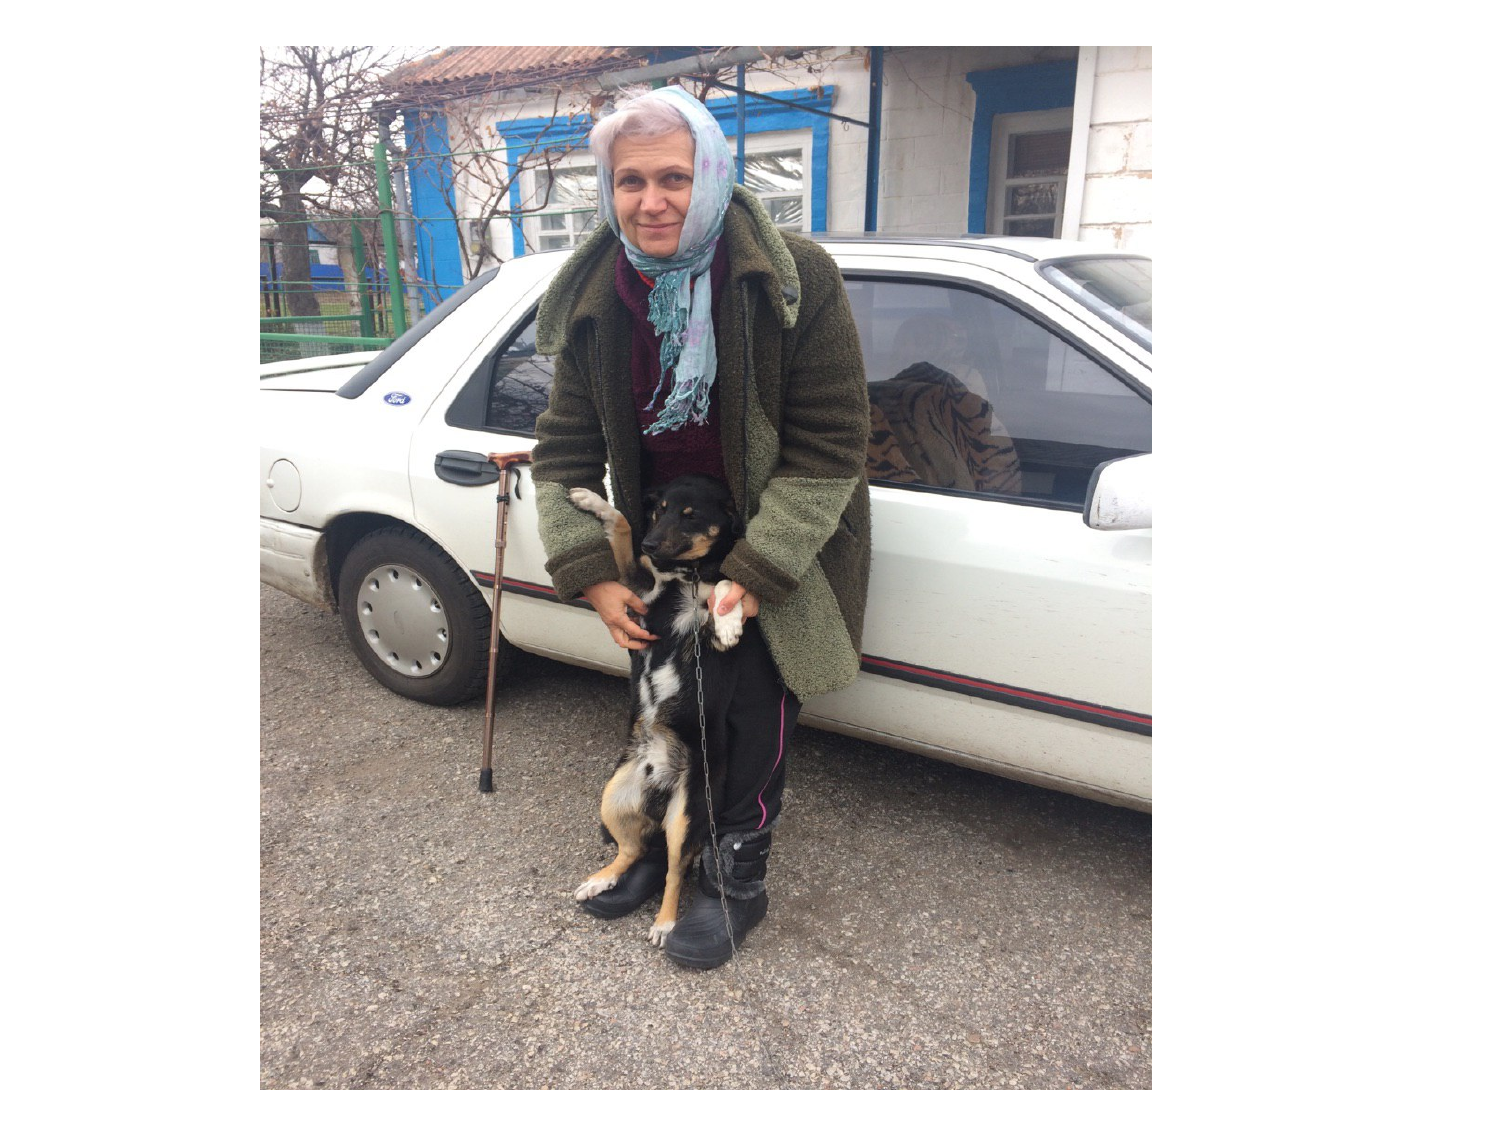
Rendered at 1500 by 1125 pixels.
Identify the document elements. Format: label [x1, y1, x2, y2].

list [260, 46, 1152, 1091]
